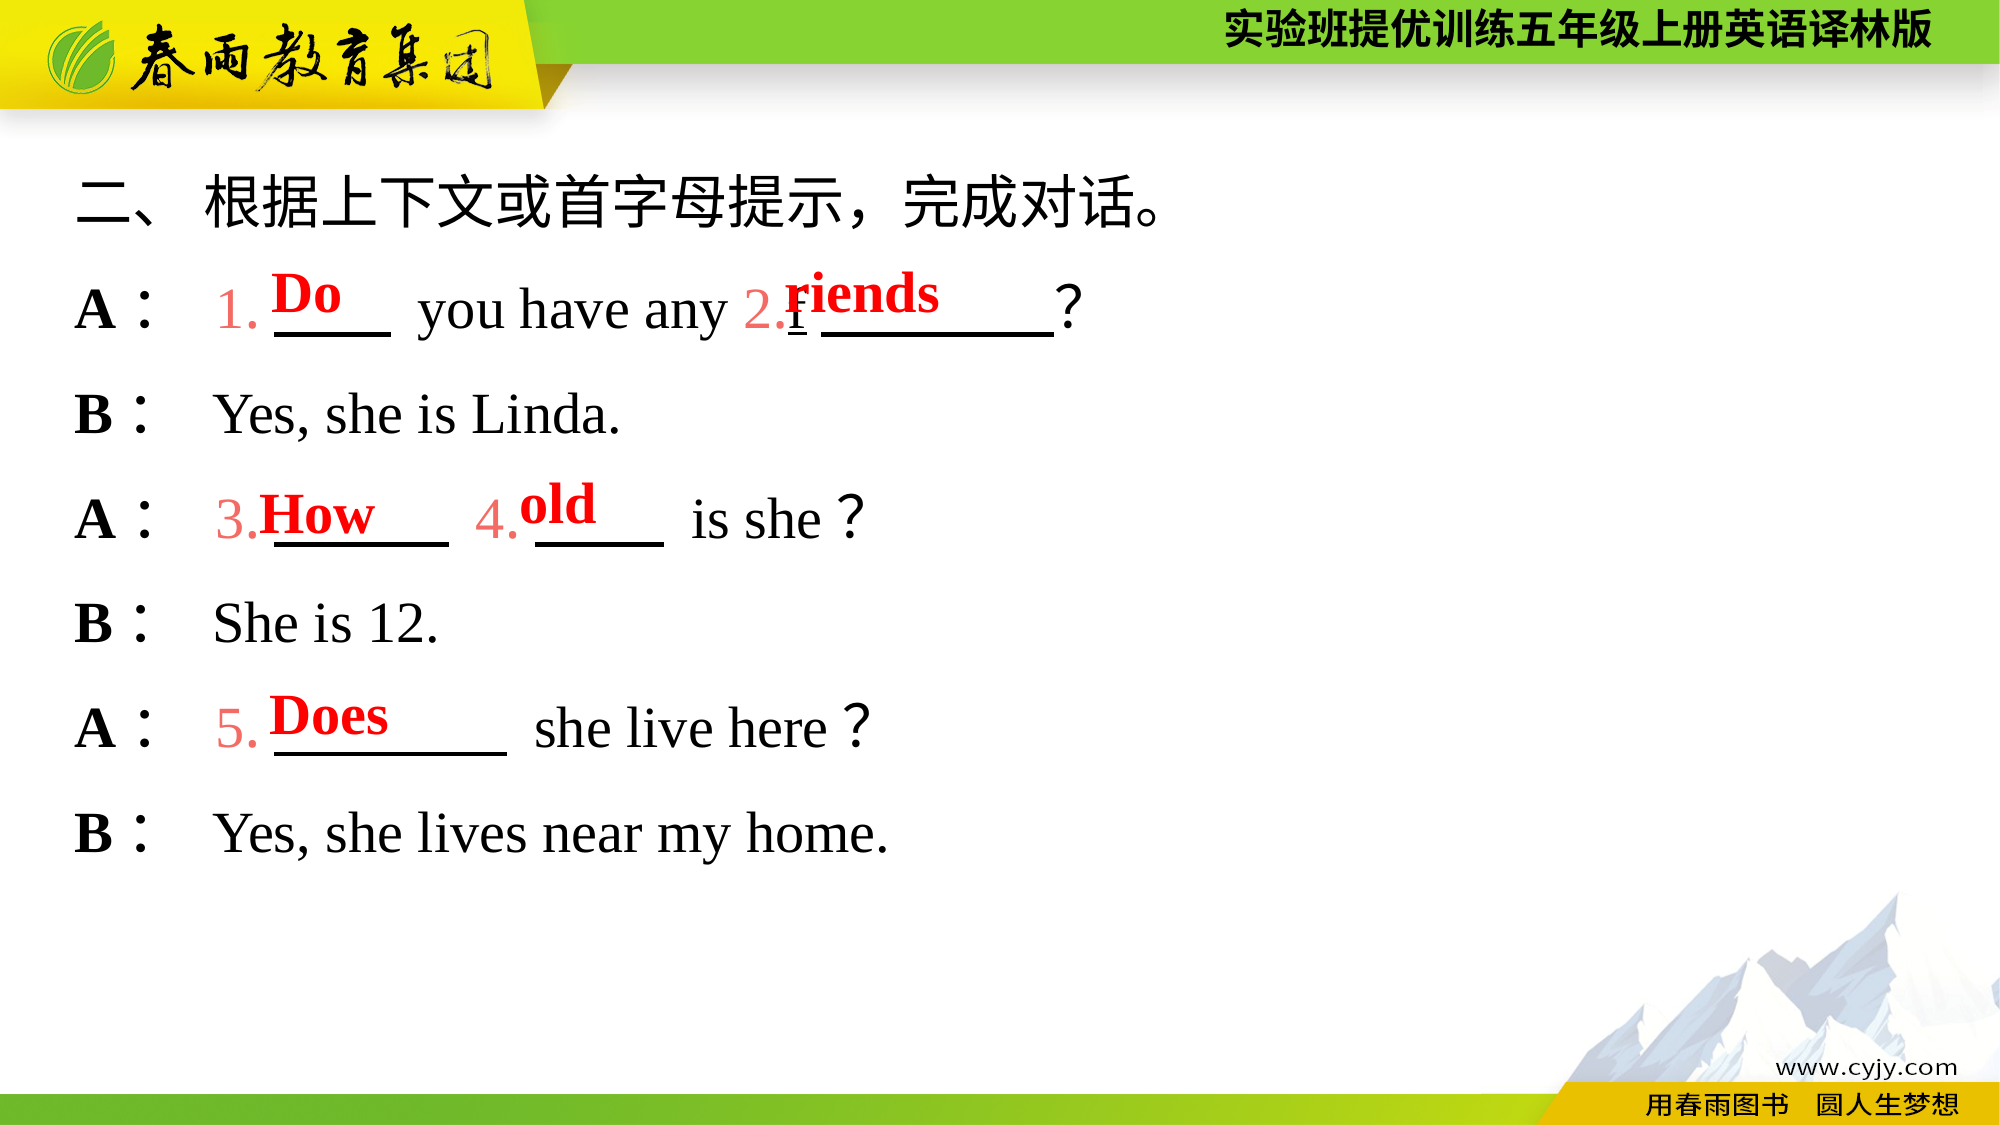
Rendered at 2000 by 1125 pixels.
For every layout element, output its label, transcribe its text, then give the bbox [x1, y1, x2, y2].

picture [0, 0, 2000, 1125]
text_box How [244, 432, 392, 553]
text_box Do [256, 246, 358, 332]
text_box riends [769, 246, 955, 332]
text_box old [504, 457, 612, 543]
text_box Does [254, 668, 404, 754]
list 二、 根据上下文或首字母提示，完成对话。 A： 1. you have any 2.f ？ B： Yes, she is Linda. A： 3. 4. is she？ B： She is 12. A： 5. she live here？ B： Yes, she lives near my home. [59, 122, 1944, 880]
